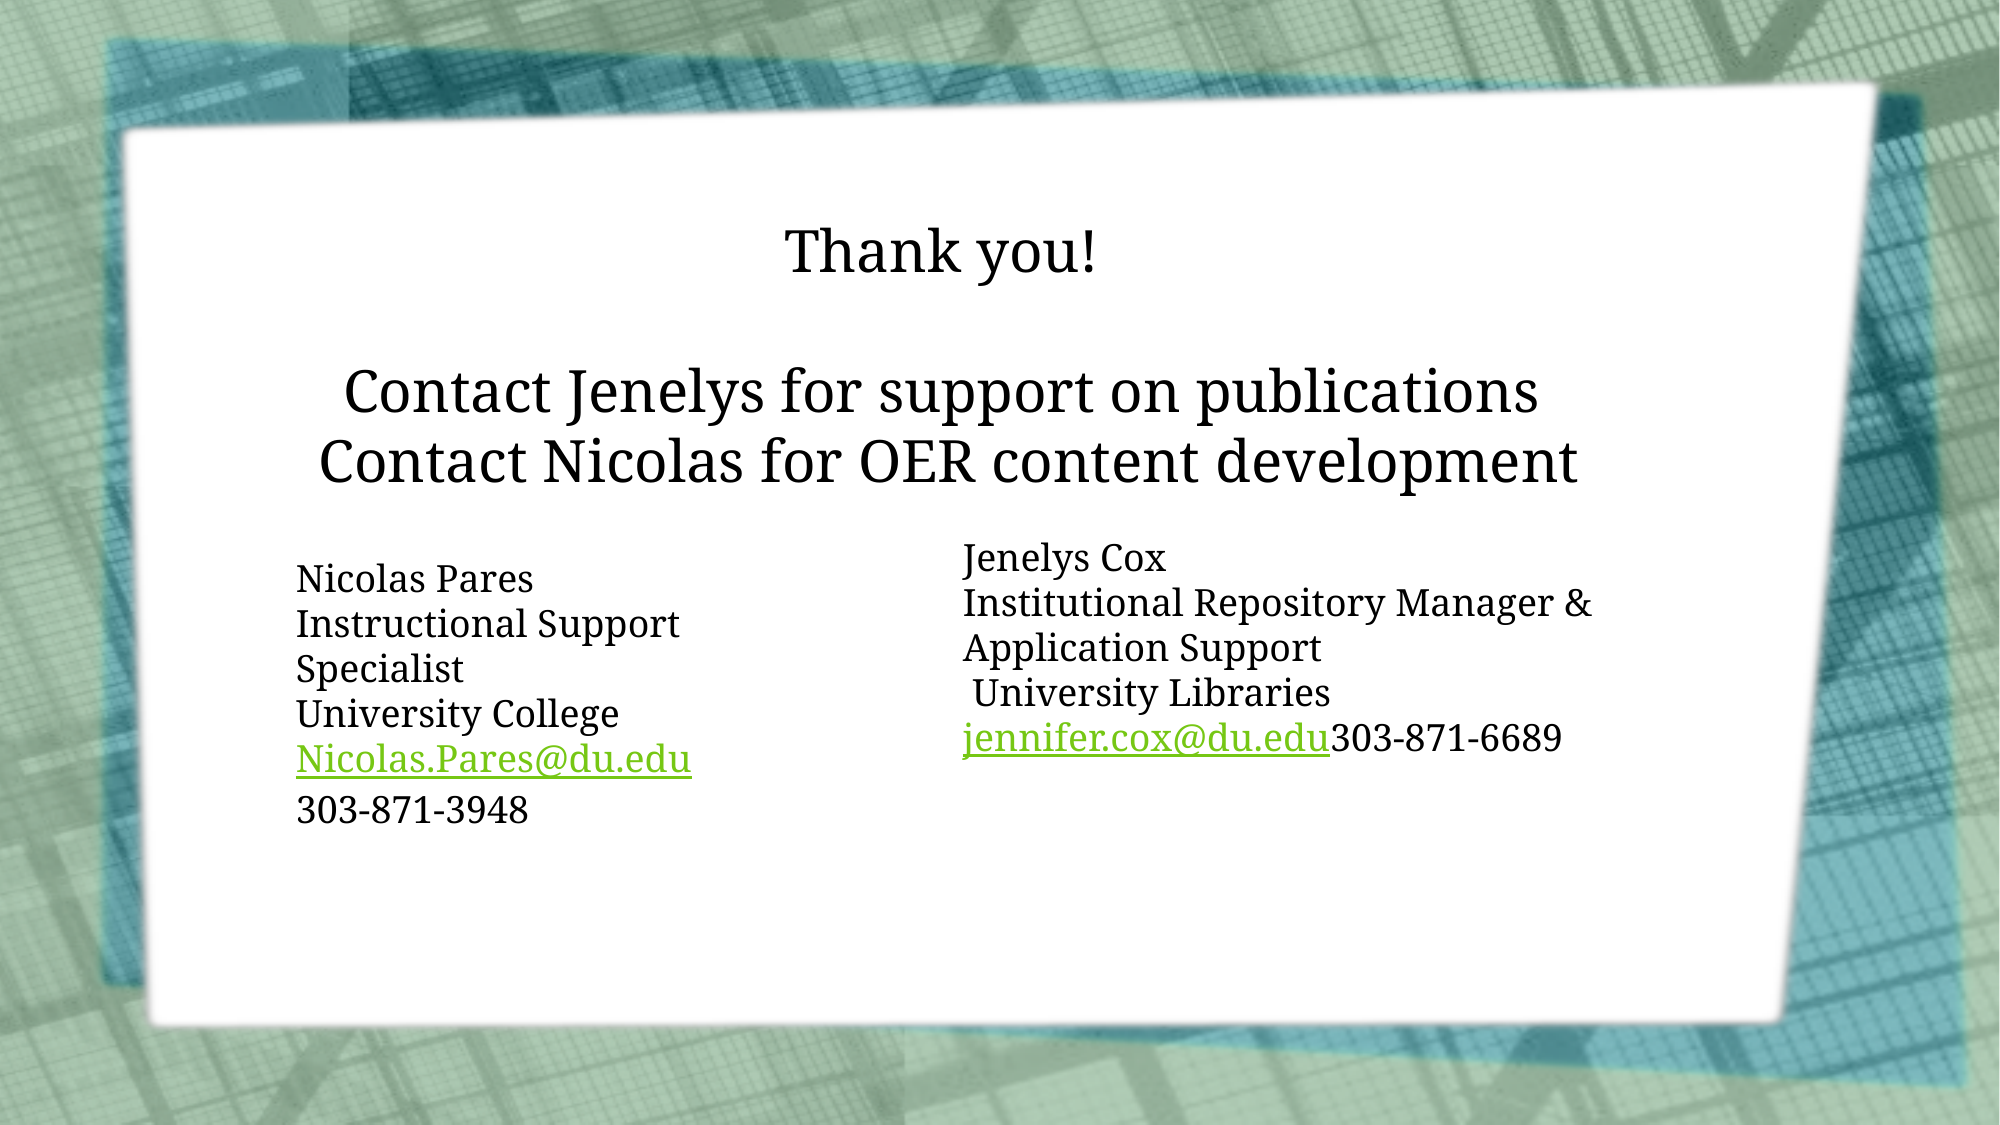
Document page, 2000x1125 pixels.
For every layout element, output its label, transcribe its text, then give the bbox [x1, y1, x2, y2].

text_box Nicolas Pares Instructional Support Specialist University College Nicolas.Pares@du.edu 303-871-3948 [280, 547, 851, 839]
text_box Jenelys Cox Institutional Repository Manager & Application Support University Libraries jennifer.cox@du.edu 303-871-6689 [948, 525, 1768, 772]
text_box Thank you! Contact Jenelys for support on publications Contact Nicolas for OER content development [240, 206, 1658, 502]
picture [0, 0, 2000, 1125]
